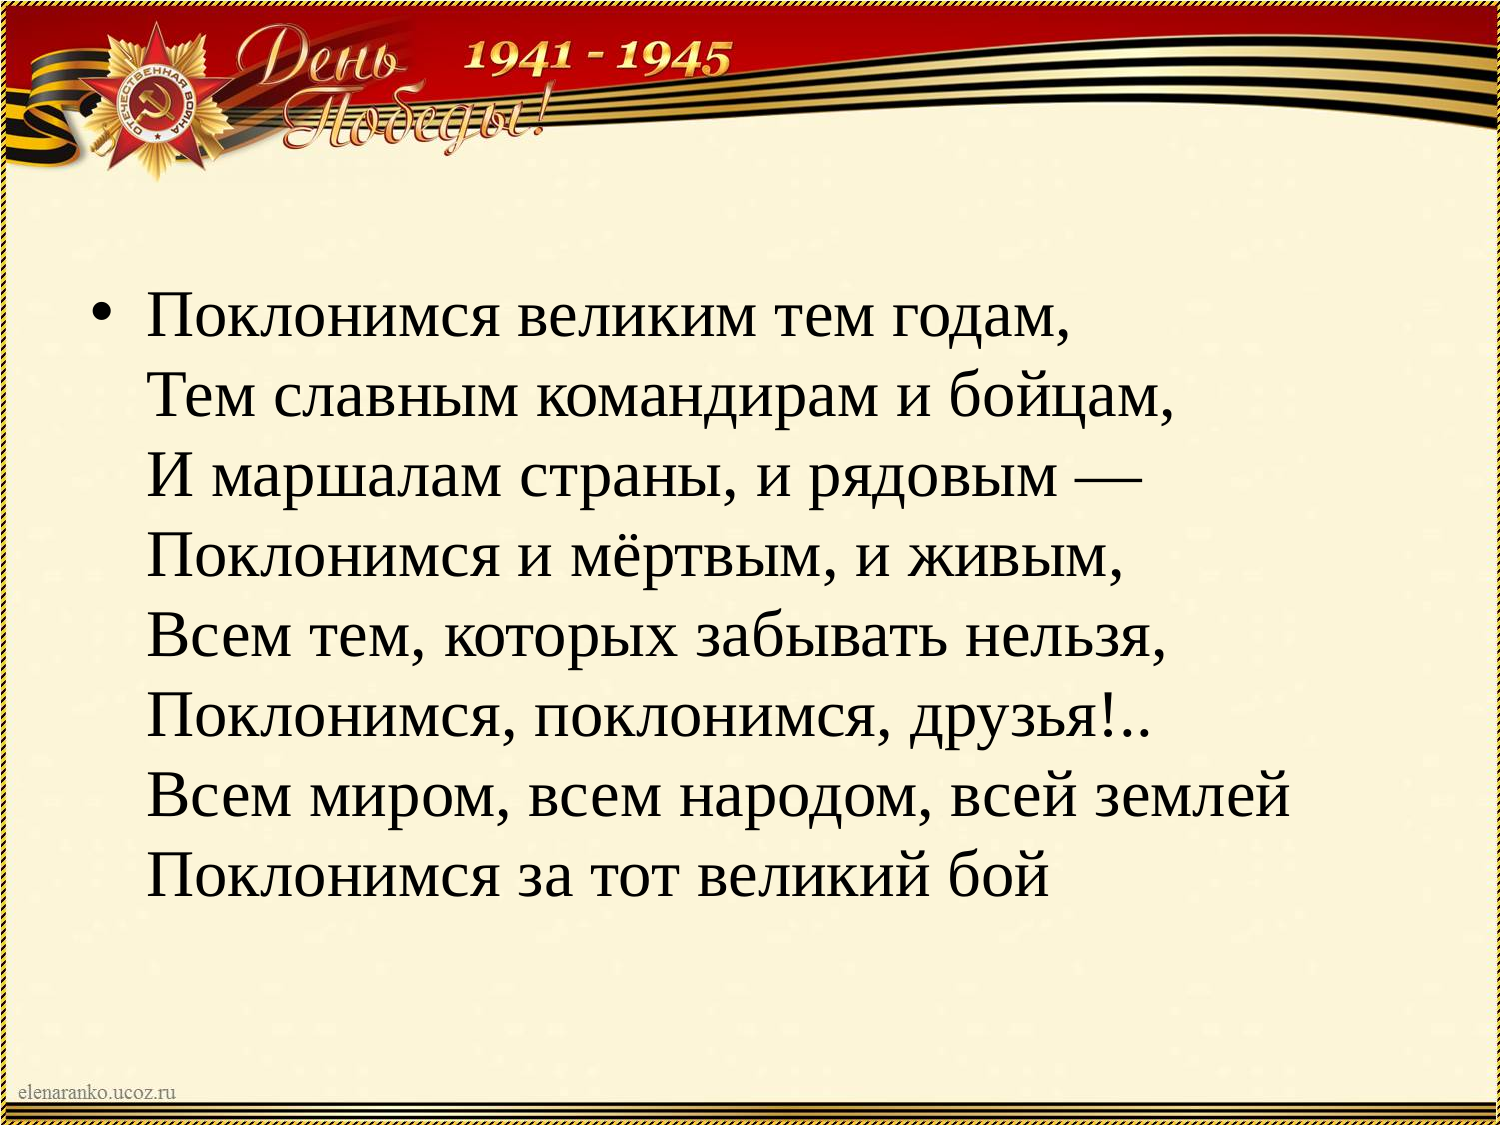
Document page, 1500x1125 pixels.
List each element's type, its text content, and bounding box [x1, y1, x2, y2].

picture [0, 0, 1500, 1125]
list Поклонимся великим тем годам, Тем славным командирам и бойцам, И маршалам страны, и рядовым — Поклонимся и мёртвым, и живым, Всем тем, которых забывать нельзя, Поклонимся, поклонимся, друзья!.. Всем миром, всем народом, всей землей Поклонимся за тот великий бой [75, 262, 1425, 1005]
